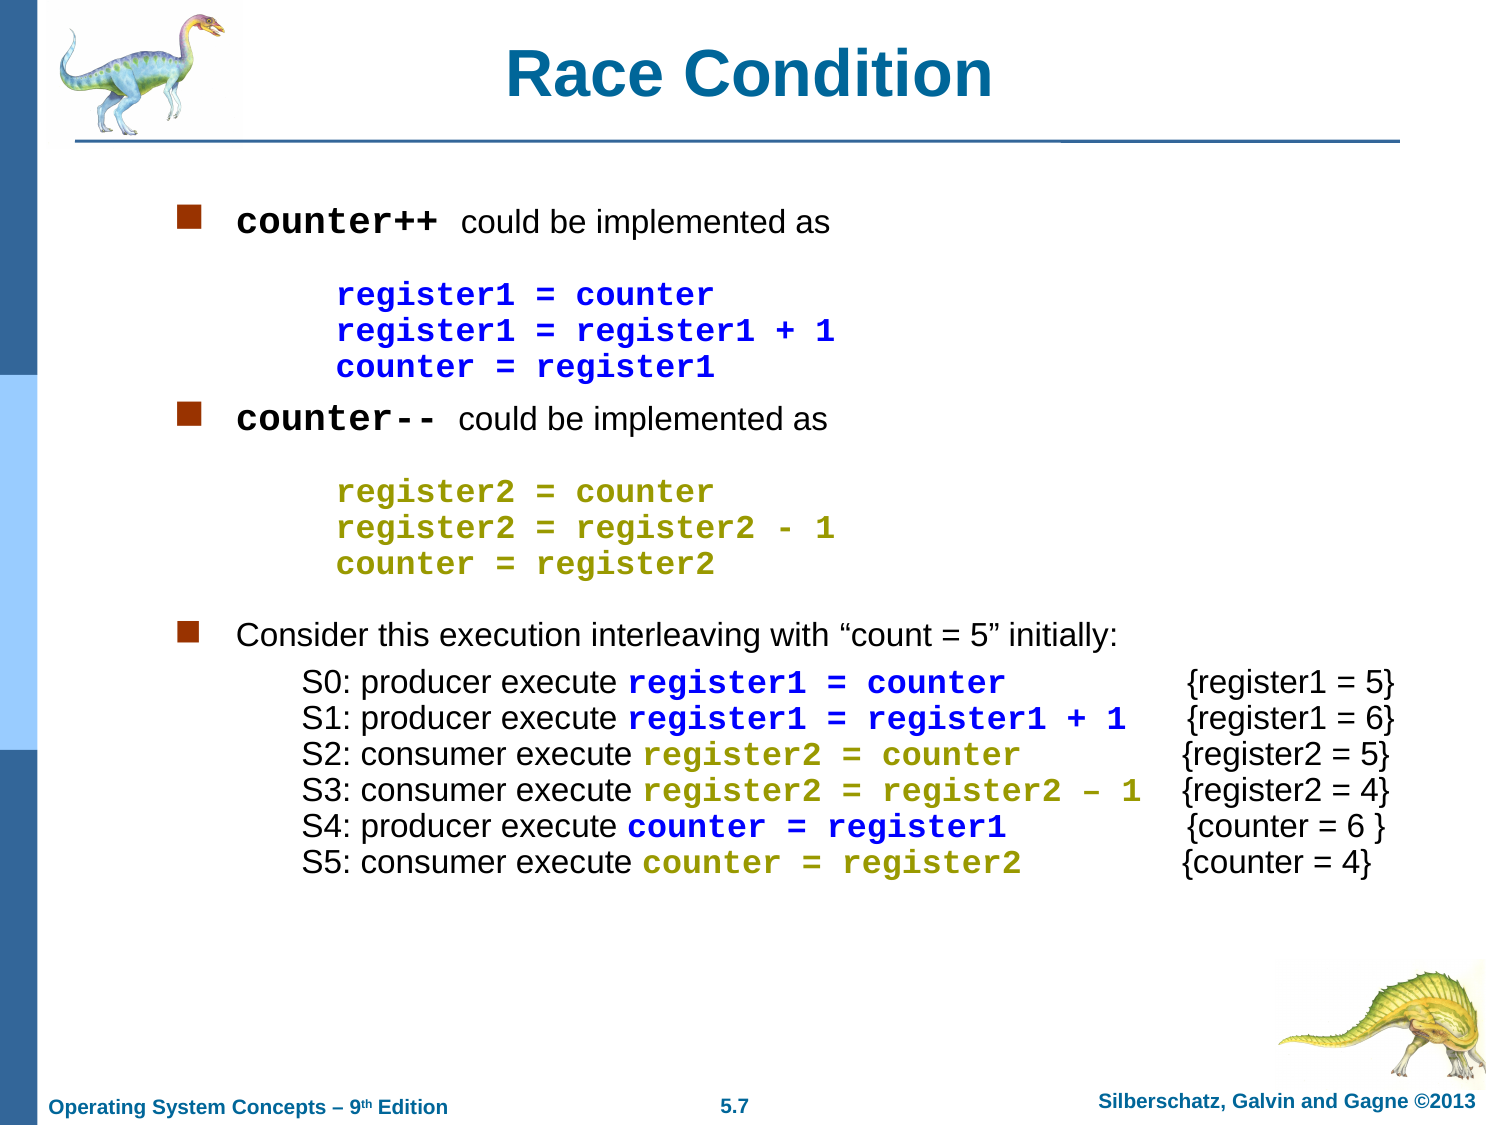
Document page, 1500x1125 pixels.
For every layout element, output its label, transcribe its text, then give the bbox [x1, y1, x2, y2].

title Race Condition [75, 23, 1425, 118]
picture [1275, 1042, 1486, 1090]
picture [46, 0, 243, 149]
list counter++ could be implemented as register1 = counter register1 = register1 + 1 counter = register1 counter-- could be implemented as register2 = counter register2 = register2 - 1 counter = register2 Consider this execution interleaving with “count = 5” initially: S0: producer execute register1 = counter {register1 = 5} S1: producer execute register1 = register1 + 1 {register1 = 6} S2: consumer execute register2 = counter {register2 = 5} S3: consumer execute register2 = register2 – 1 {register2 = 4} S4: producer execute counter = register1 {counter = 6 } S5: consumer execute counter = register2 {counter = 4} [164, 193, 1489, 1042]
